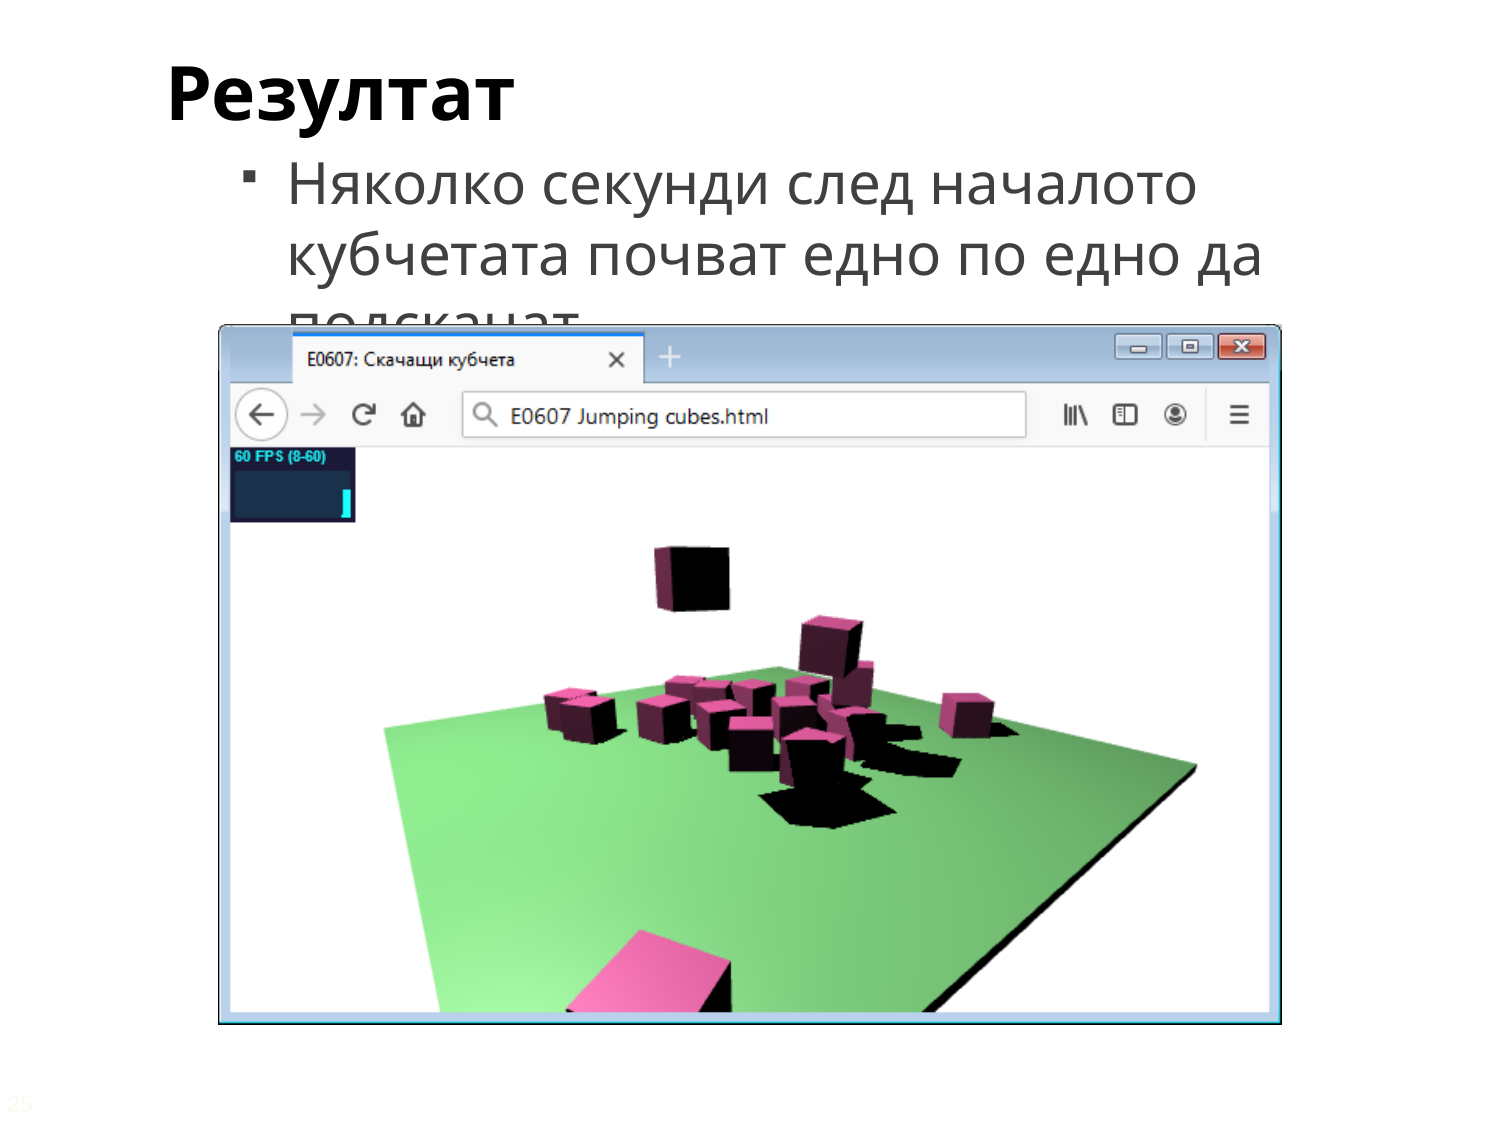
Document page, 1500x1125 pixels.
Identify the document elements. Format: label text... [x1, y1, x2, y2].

list Резултат Няколко секунди след началото кубчетата почват едно по едно да подскачат [150, 37, 1488, 1113]
picture [218, 324, 1282, 1026]
